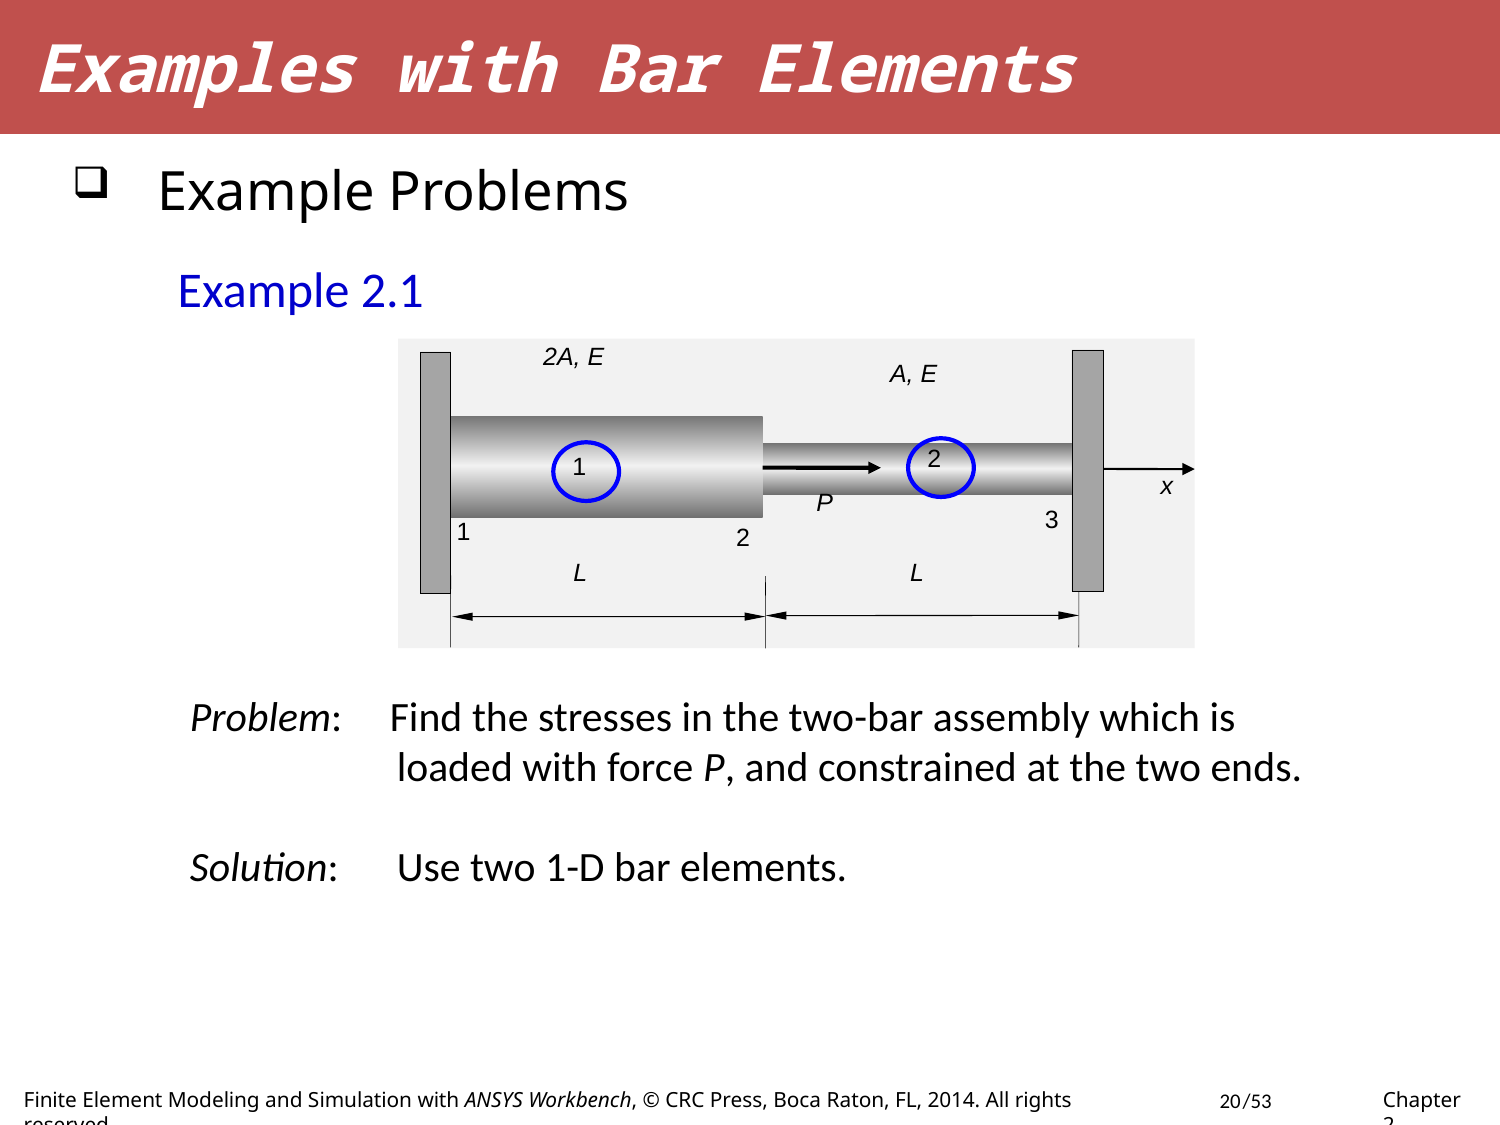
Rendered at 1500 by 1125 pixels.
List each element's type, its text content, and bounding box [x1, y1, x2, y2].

slide_number 20 [1204, 1080, 1285, 1125]
text_box Examples with Bar Elements [19, 17, 1496, 113]
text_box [397, 338, 1195, 649]
text_box Example Problems [57, 148, 1441, 229]
text_box Example 2.1 [162, 250, 439, 326]
text_box Problem: Find the stresses in the two-bar assembly which is loaded with force P, and constrained at the two ends. Solution: Use two 1-D bar elements. [175, 682, 1397, 898]
